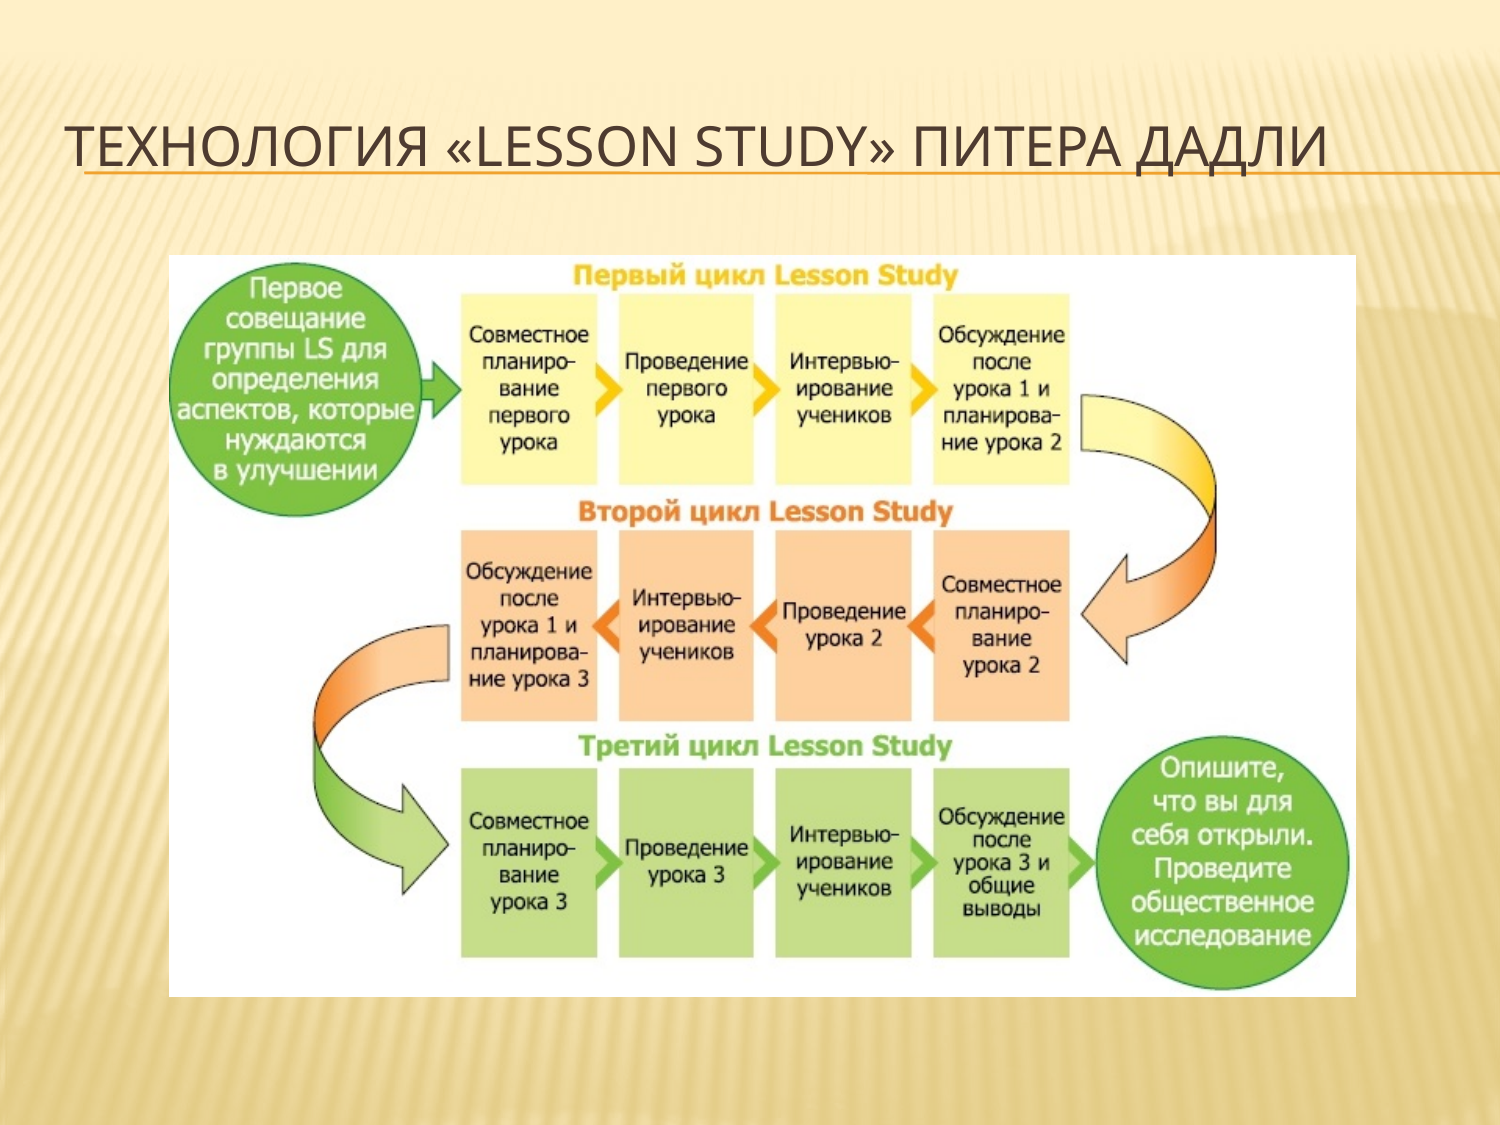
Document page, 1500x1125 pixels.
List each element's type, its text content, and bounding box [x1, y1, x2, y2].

title технология «Lesson study» Питера Дадли [50, 75, 1475, 213]
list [169, 255, 1356, 997]
